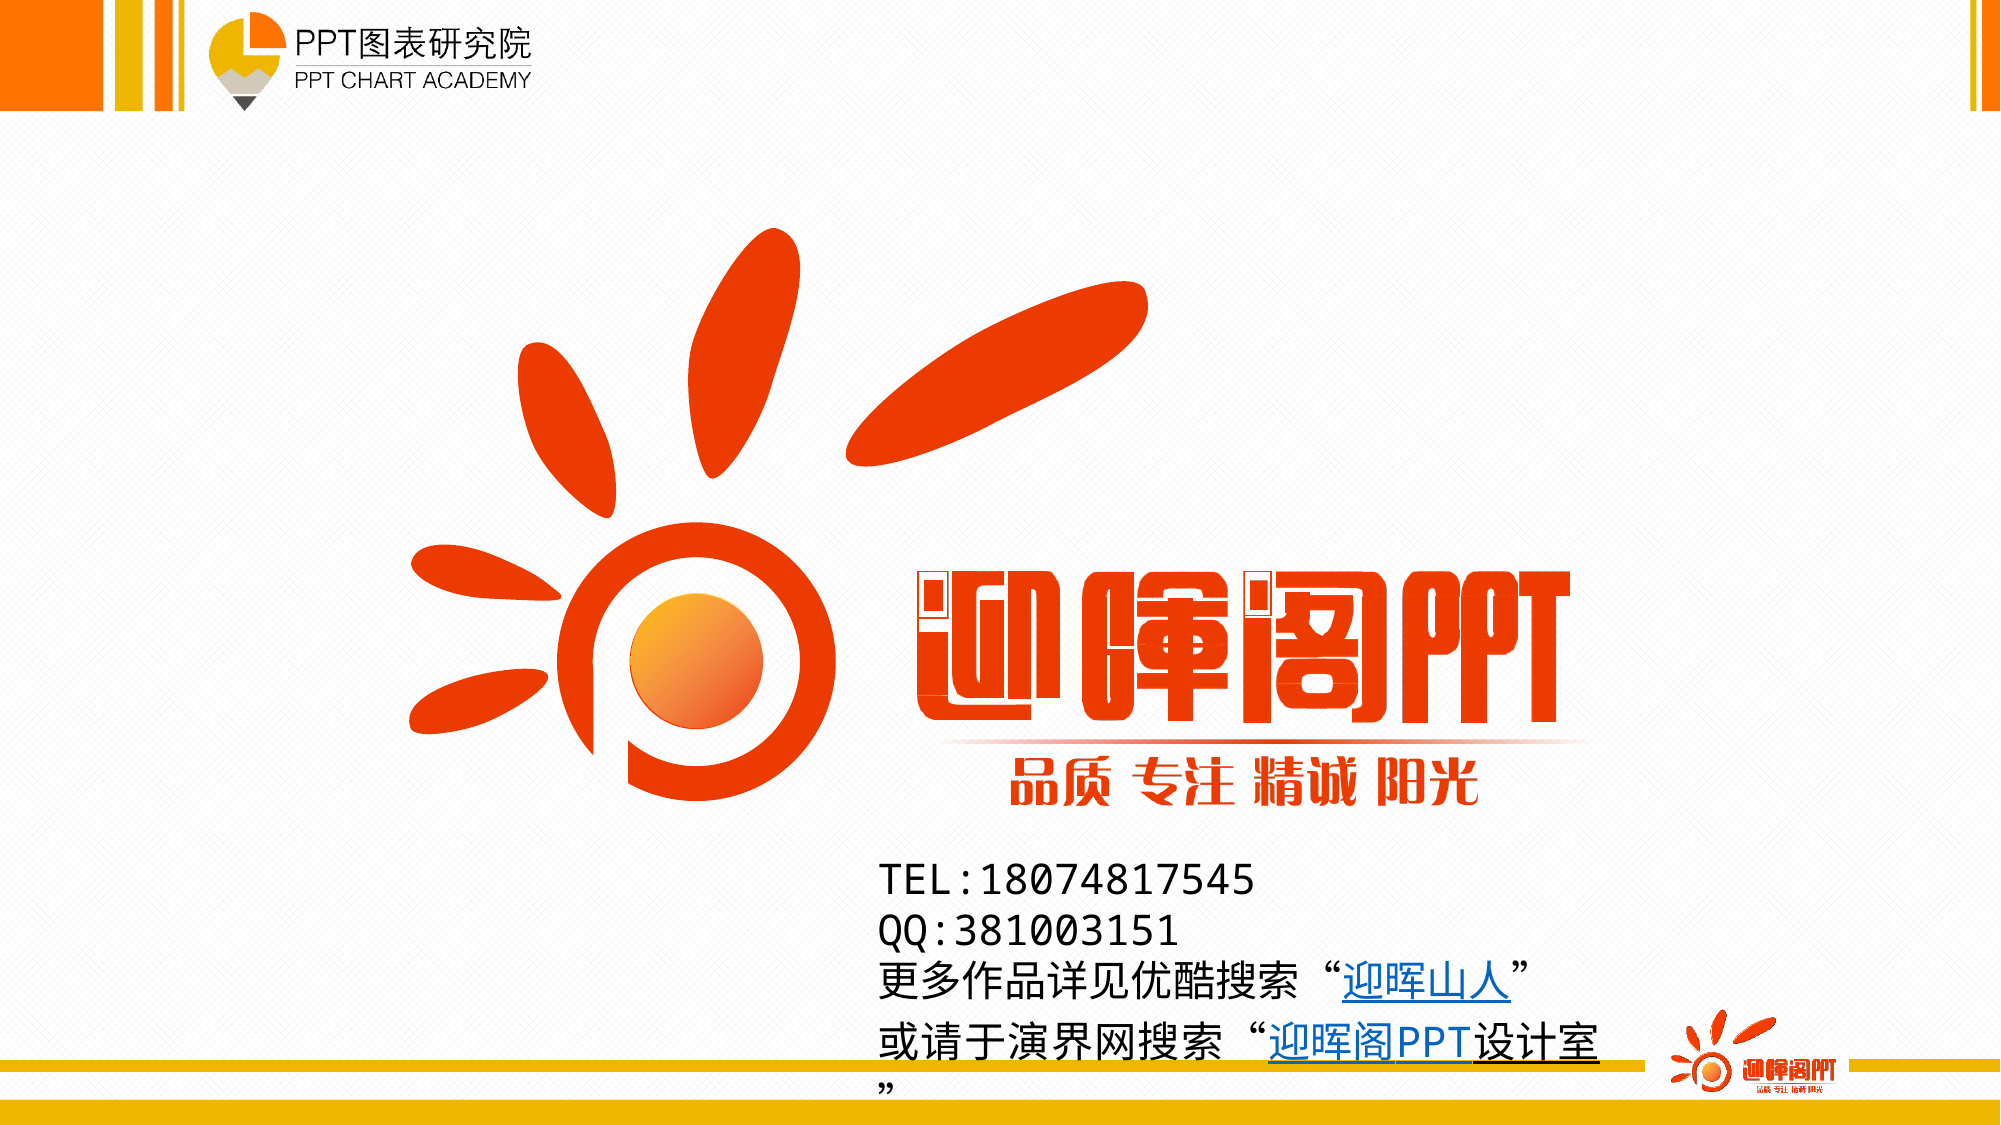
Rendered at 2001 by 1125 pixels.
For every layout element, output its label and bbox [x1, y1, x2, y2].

picture [917, 563, 1570, 729]
picture [190, 10, 554, 112]
picture [894, 732, 1593, 845]
picture [1669, 1007, 1839, 1098]
